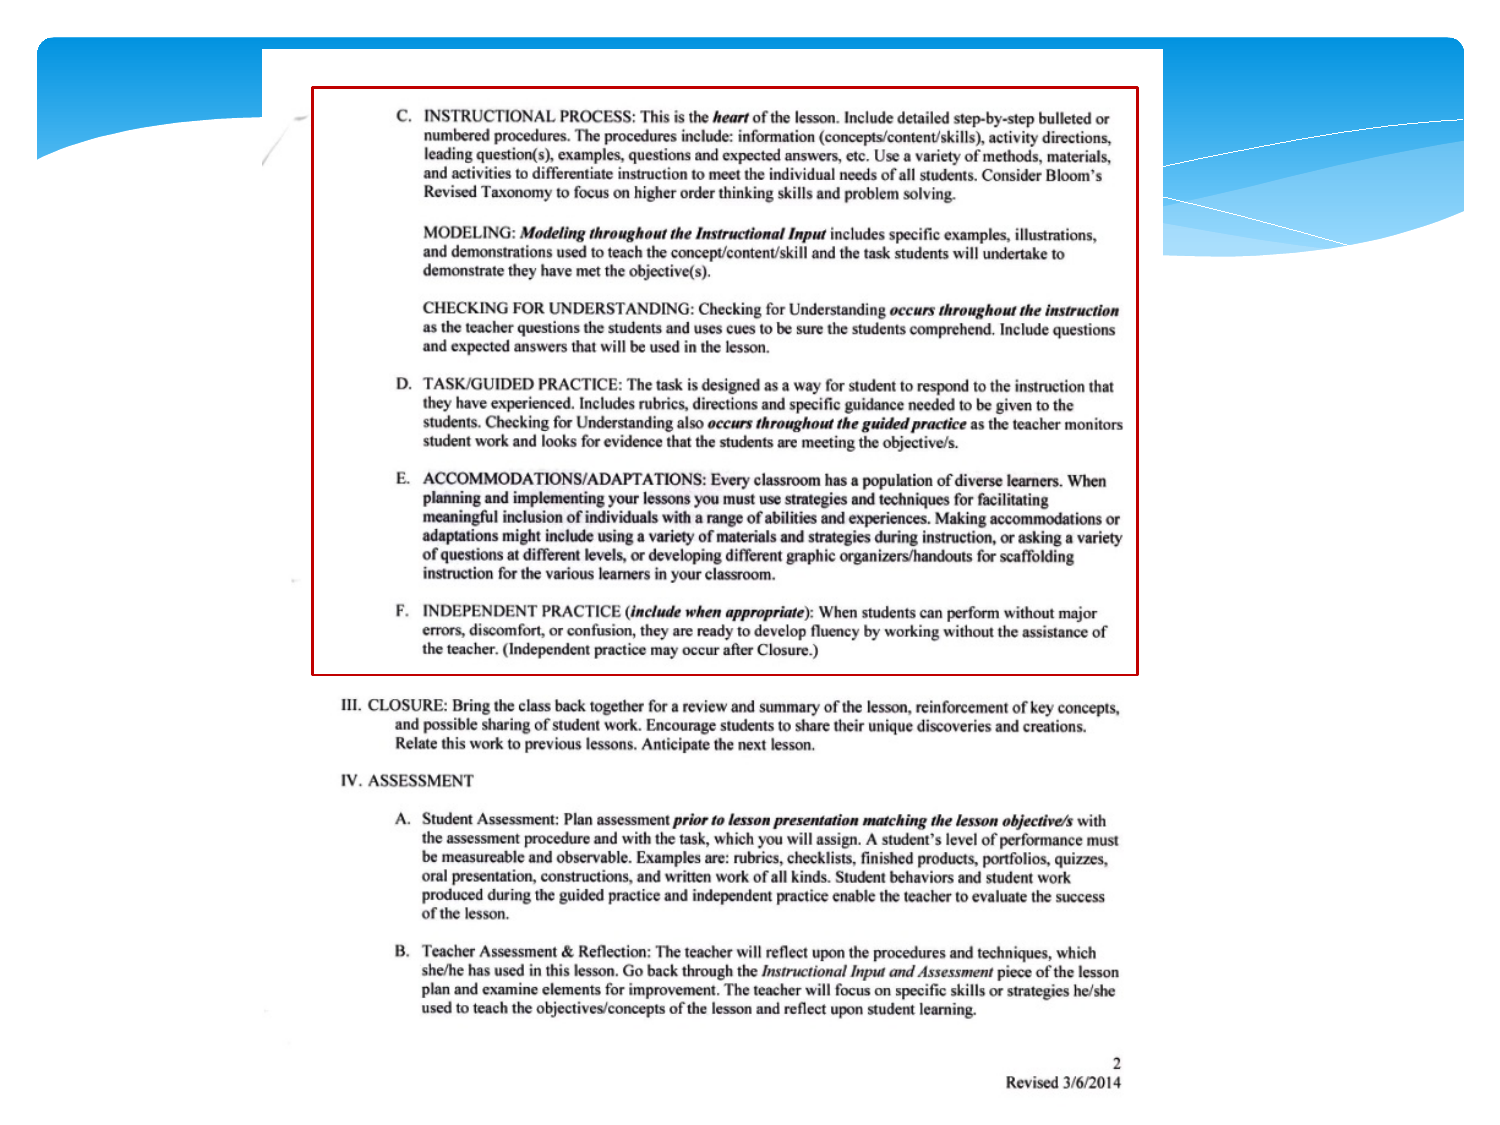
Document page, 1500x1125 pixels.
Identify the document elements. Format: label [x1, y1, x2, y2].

picture [262, 50, 1163, 1118]
